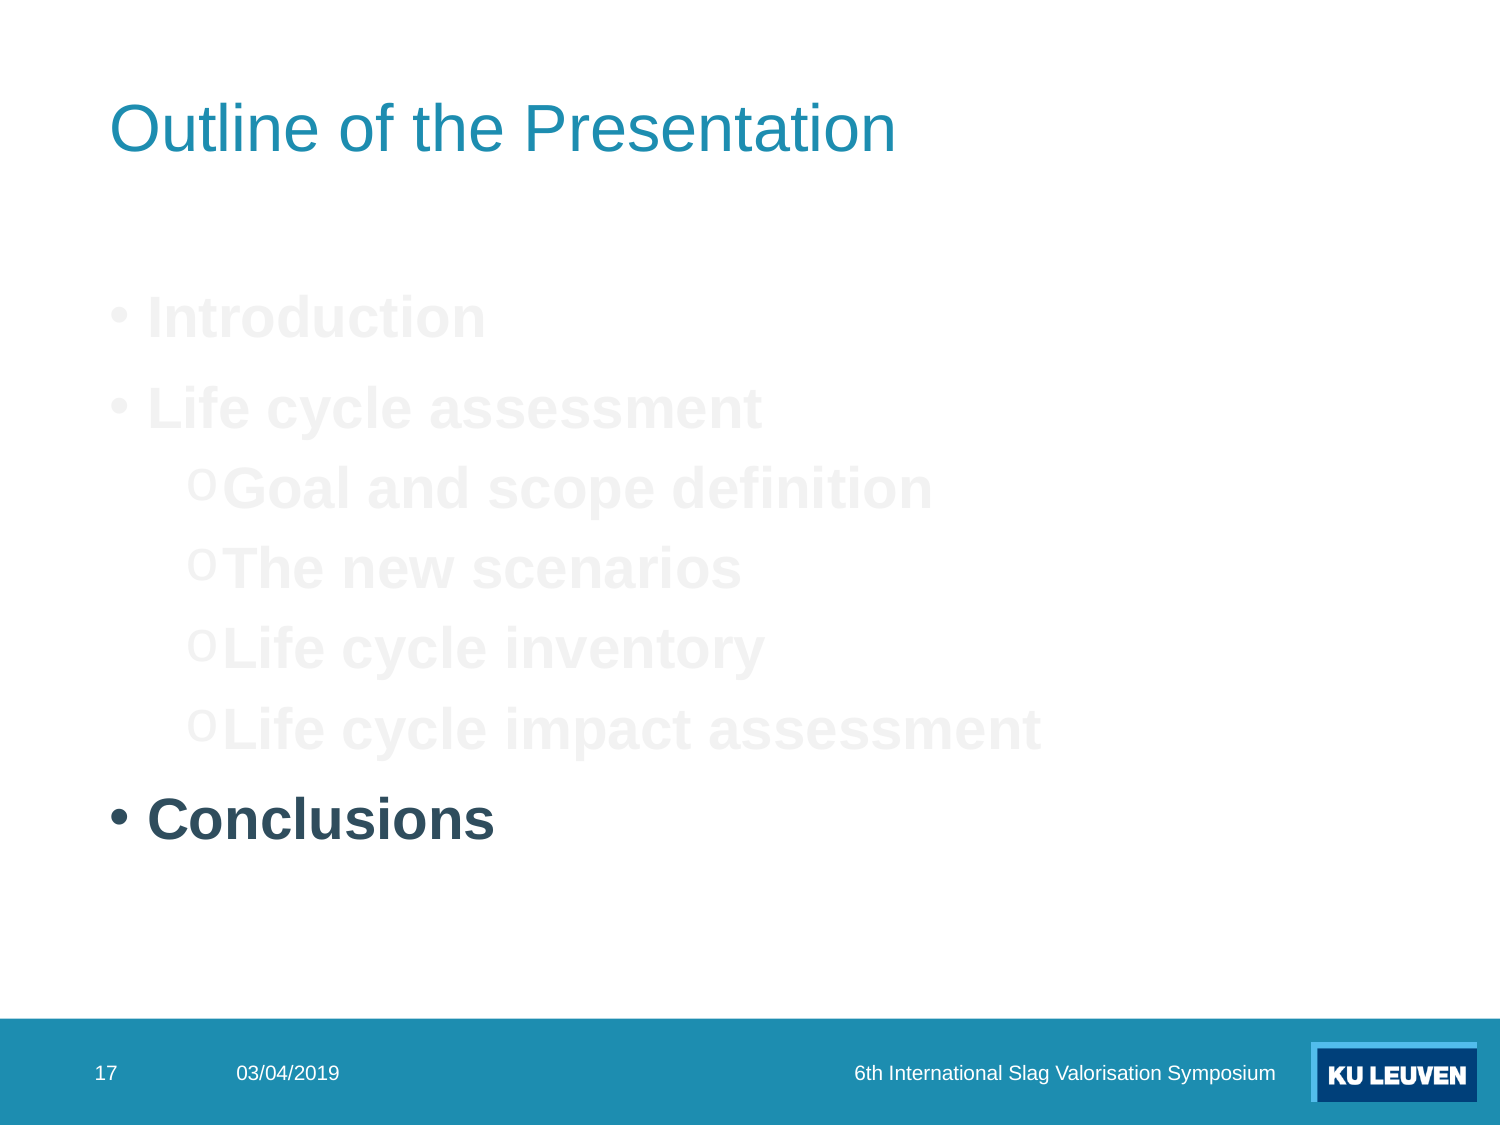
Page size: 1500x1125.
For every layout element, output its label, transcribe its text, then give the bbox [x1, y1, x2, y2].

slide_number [236, 1018, 355, 1125]
slide_number 17 [94, 1018, 201, 1125]
picture [1312, 1042, 1477, 1102]
list Introduction Life cycle assessment Goal and scope definition The new scenarios Life cycle inventory Life cycle impact assessment Conclusions [94, 271, 1406, 993]
title Outline of the Presentation [94, 35, 1406, 225]
footer 6th International Slag Valorisation Symposium [705, 1018, 1312, 1125]
